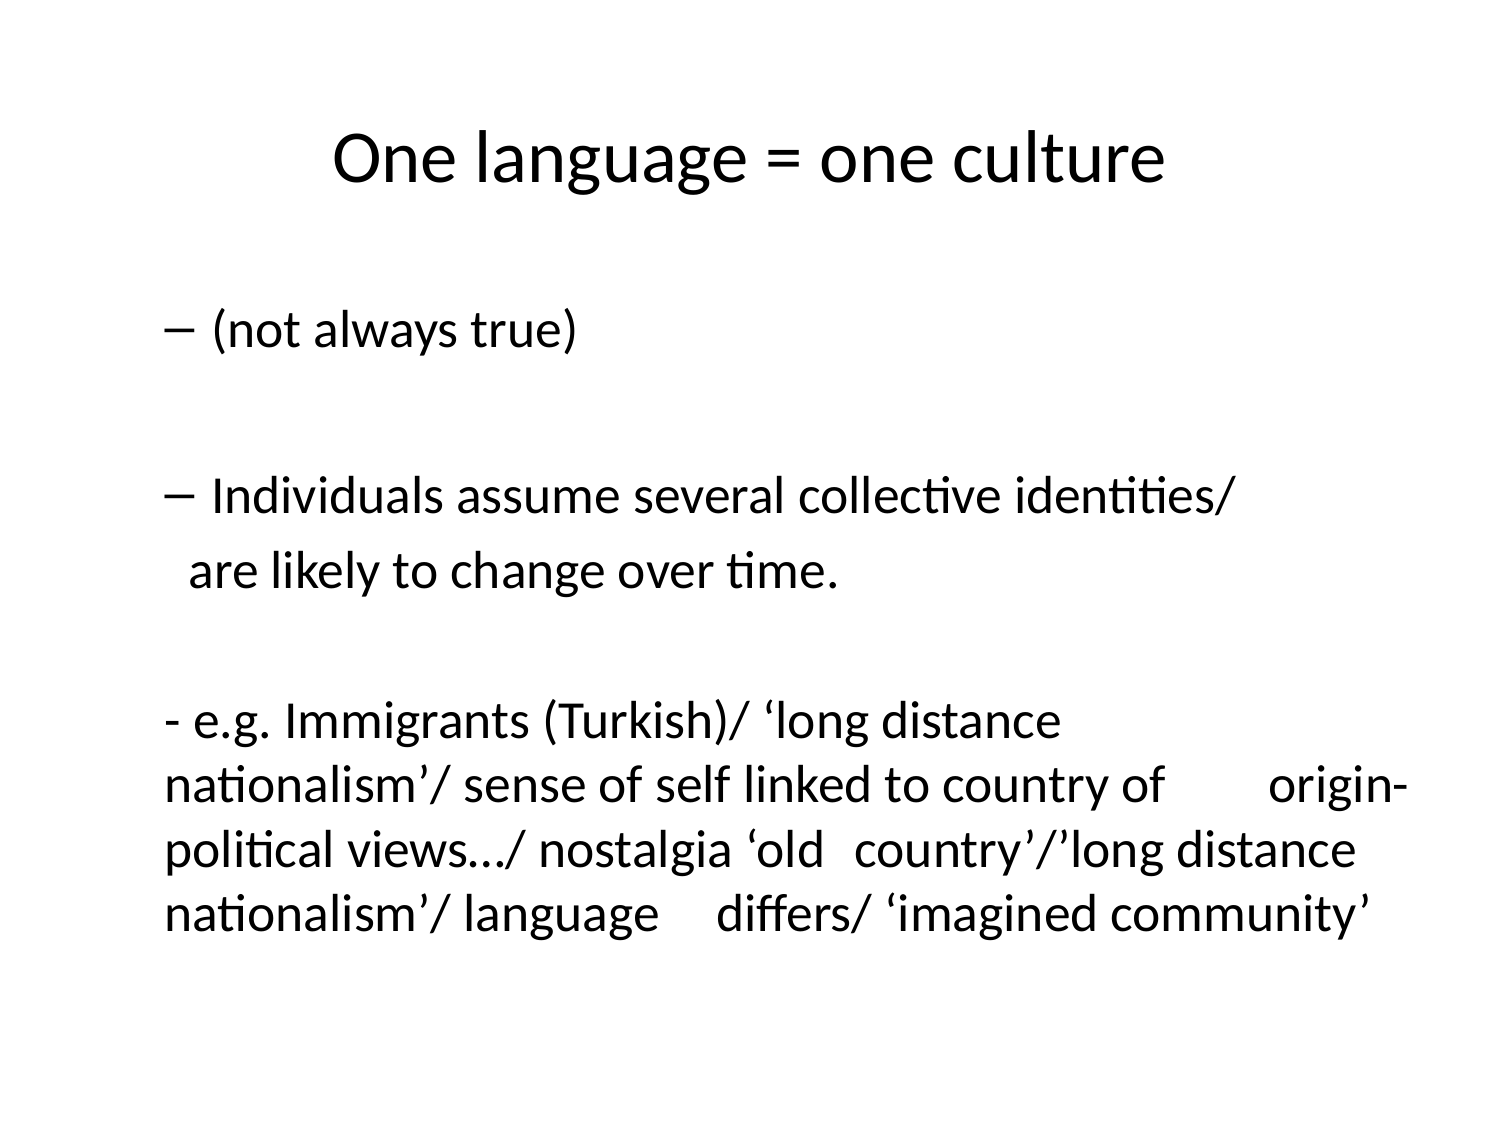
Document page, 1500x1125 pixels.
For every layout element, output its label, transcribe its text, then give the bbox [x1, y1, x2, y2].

list One language = one culture (not always true) Individuals assume several collective identities/ are likely to change over time. - e.g. Immigrants (Turkish)/ ‘long distance nationalism’/ sense of self linked to country of origin- political views…/ nostalgia ‘old country’/’long distance nationalism’/ language differs/ ‘imagined community’ [75, 99, 1425, 1005]
